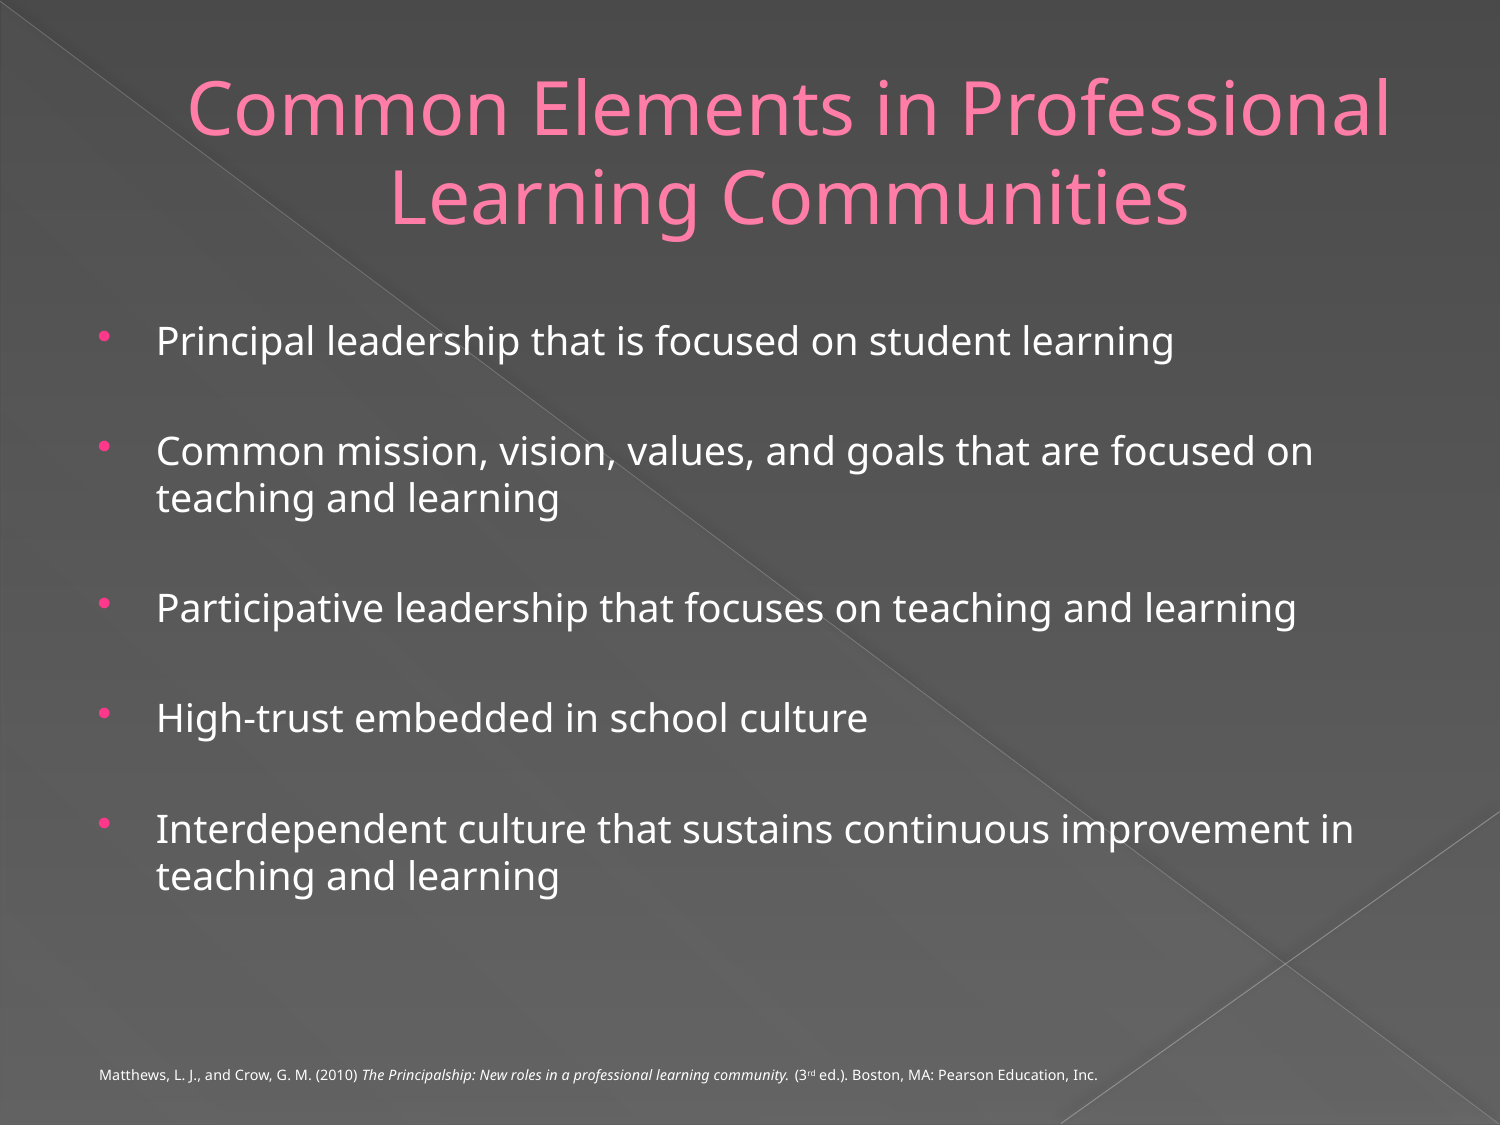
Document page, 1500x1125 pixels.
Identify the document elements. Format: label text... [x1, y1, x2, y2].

list Principal leadership that is focused on student learning Common mission, vision, values, and goals that are focused on teaching and learning Participative leadership that focuses on teaching and learning High-trust embedded in school culture Interdependent culture that sustains continuous improvement in teaching and learning Matthews, L. J., and Crow, G. M. (2010) The Principalship: New roles in a professional learning community. (3rd ed.). Boston, MA: Pearson Education, Inc. [75, 308, 1425, 1100]
title Common Elements in Professional Learning Communities [75, 24, 1425, 275]
